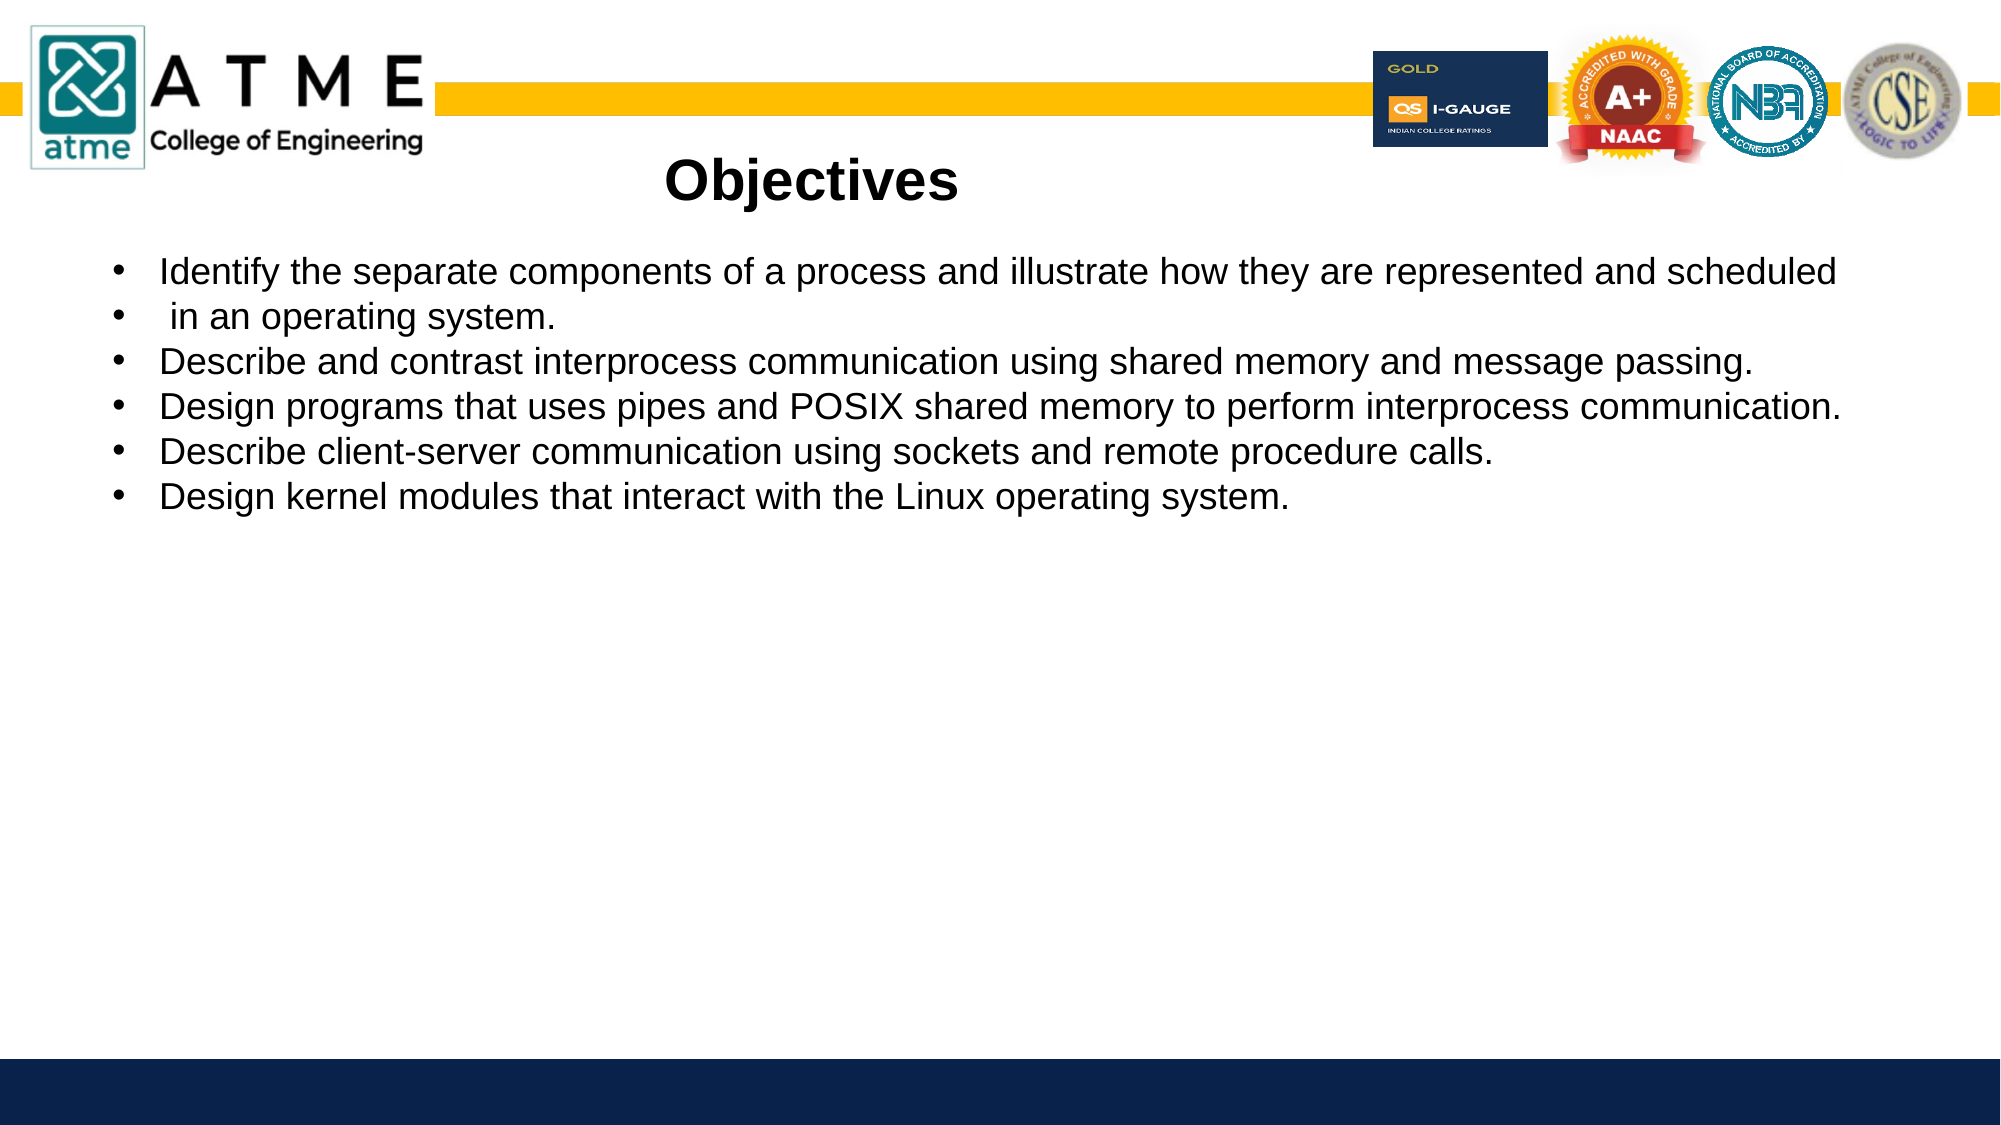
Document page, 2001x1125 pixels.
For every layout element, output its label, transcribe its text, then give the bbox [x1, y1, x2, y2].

picture [22, 15, 435, 178]
text_box Identify the separate components of a process and illustrate how they are represented and scheduled in an operating system. Describe and contrast interprocess communication using shared memory and message passing. Design programs that uses pipes and POSIX shared memory to perform interprocess communication. Describe client-server communication using sockets and remote procedure calls. Design kernel modules that interact with the Linux operating system. [97, 239, 1858, 525]
picture [1840, 26, 1968, 176]
text_box Objectives [649, 135, 1695, 220]
picture [1373, 20, 1828, 180]
picture [0, 1059, 2001, 1125]
